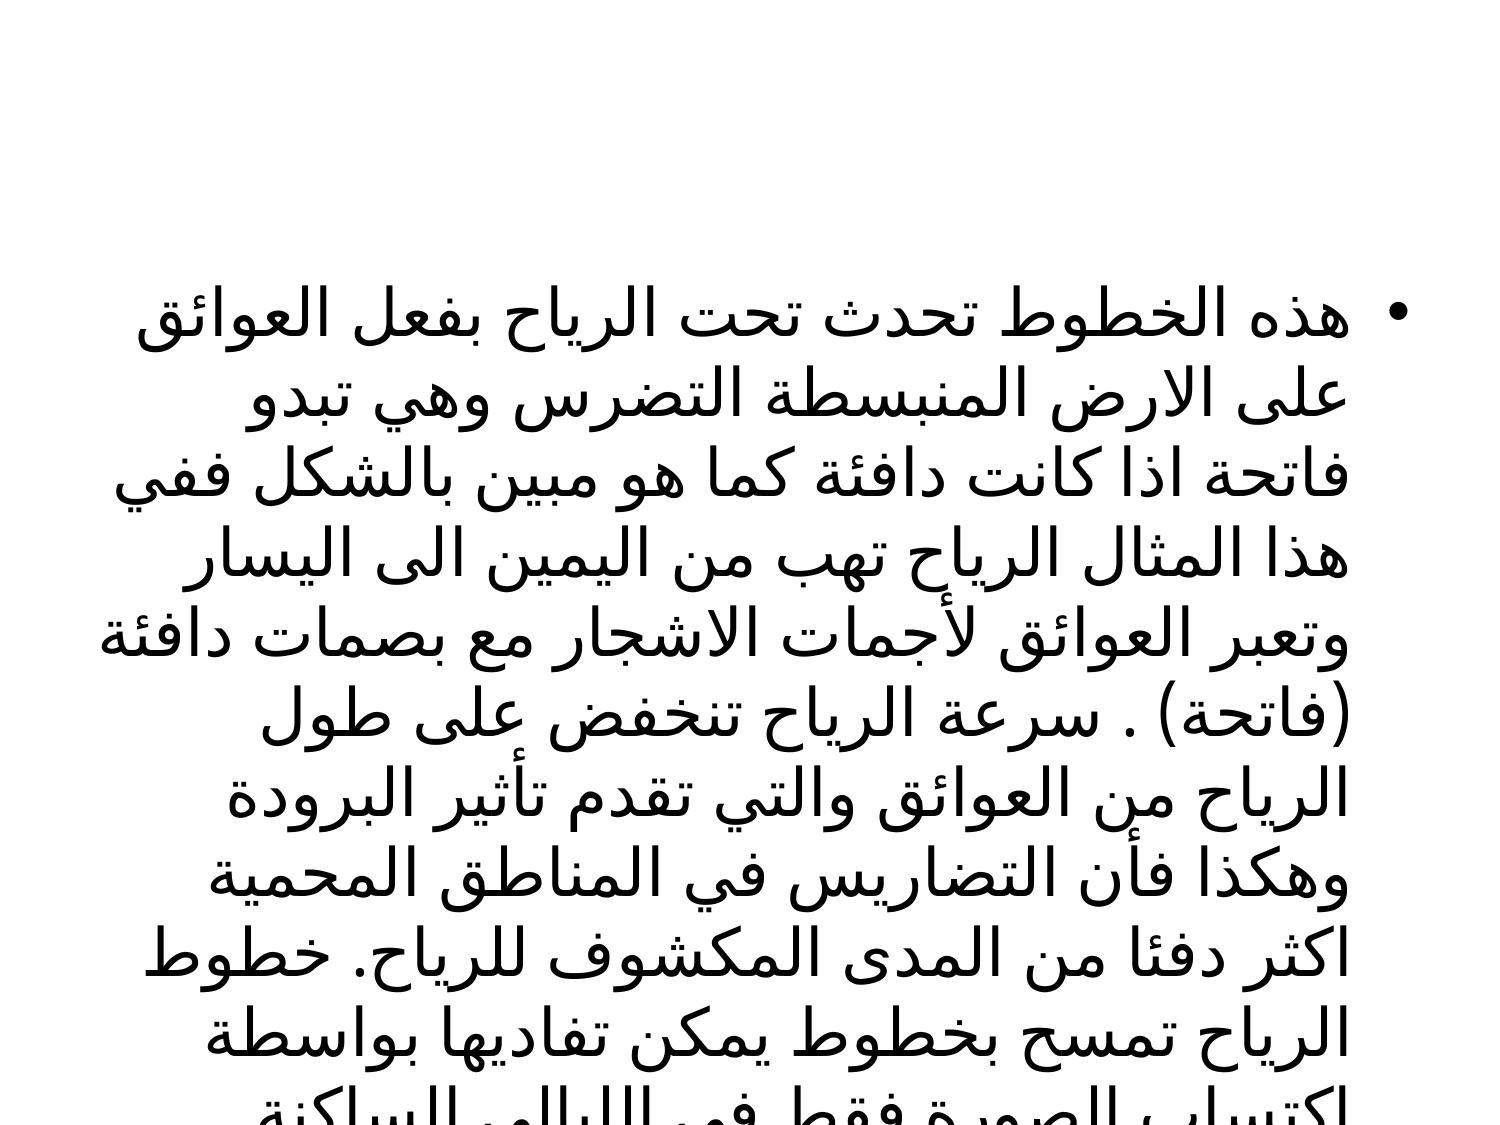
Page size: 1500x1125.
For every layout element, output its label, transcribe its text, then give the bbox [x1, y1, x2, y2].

list هذه الخطوط تحدث تحت الرياح بفعل العوائق على الارض المنبسطة التضرس وهي تبدو فاتحة اذا كانت دافئة كما هو مبين بالشكل ففي هذا المثال الرياح تهب من اليمين الى اليسار وتعبر العوائق لأجمات الاشجار مع بصمات دافئة (فاتحة) . سرعة الرياح تنخفض على طول الرياح من العوائق والتي تقدم تأثير البرودة وهكذا فأن التضاريس في المناطق المحمية اكثر دفئا من المدى المكشوف للرياح. خطوط الرياح تمسح بخطوط يمكن تفاديها بواسطة اكتساب الصورة فقط في الليالي الساكنة. [75, 262, 1425, 1005]
